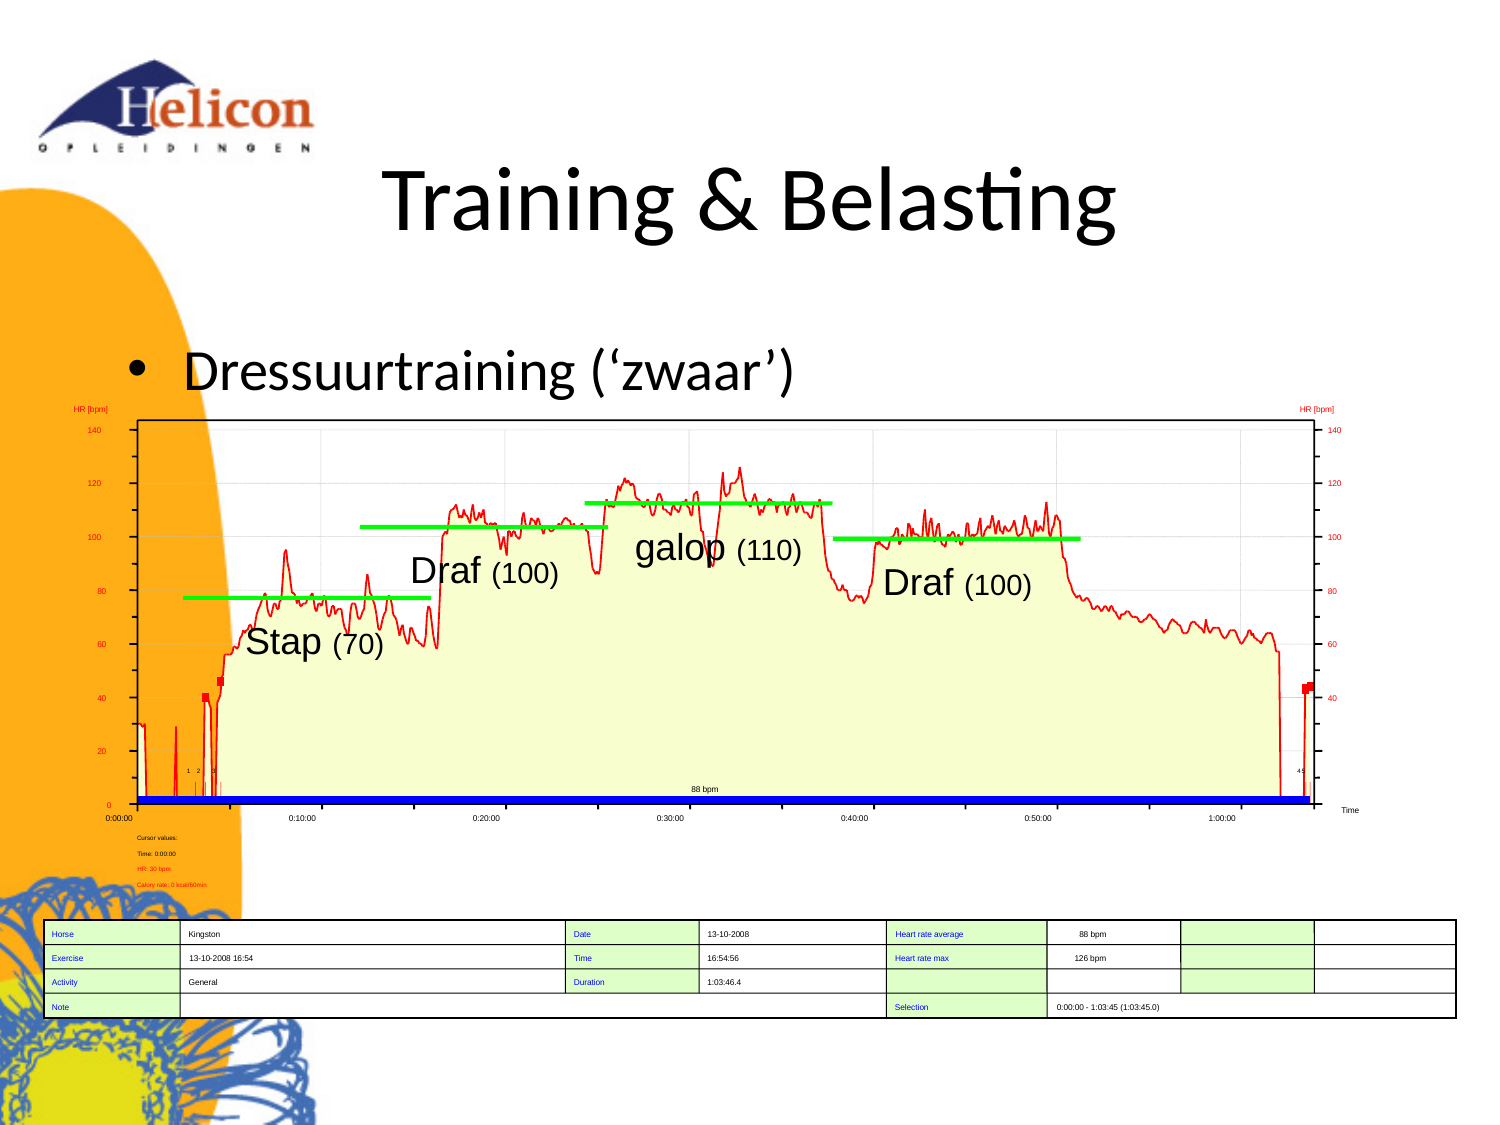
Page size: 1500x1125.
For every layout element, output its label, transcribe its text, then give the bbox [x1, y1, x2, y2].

picture [0, 0, 1500, 1125]
list Dressuurtraining (‘zwaar’) [112, 324, 1388, 371]
title Training & Belasting [112, 99, 1388, 288]
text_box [40, 373, 1460, 1024]
